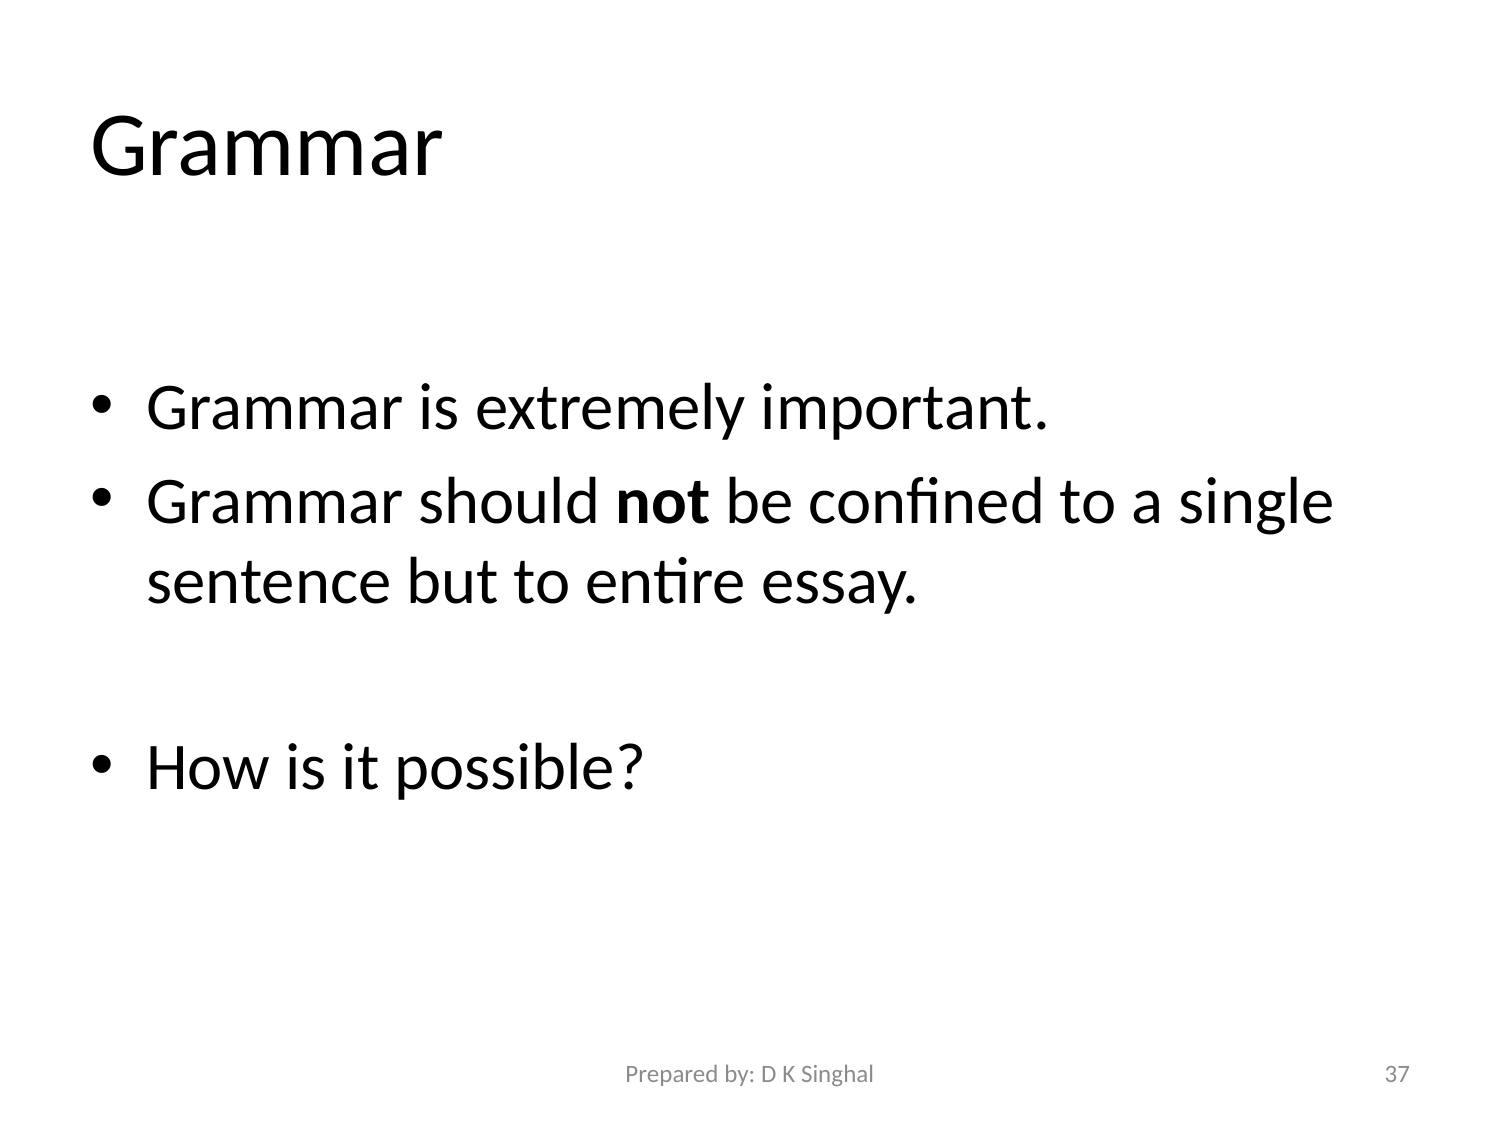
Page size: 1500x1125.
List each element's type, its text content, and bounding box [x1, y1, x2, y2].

slide_number 37 [1074, 1042, 1425, 1103]
list Grammar is extremely important. Grammar should not be confined to a single sentence but to entire essay. How is it possible? [75, 262, 1425, 1005]
title Grammar [75, 45, 1425, 233]
footer Prepared by: D K Singhal [512, 1042, 988, 1103]
